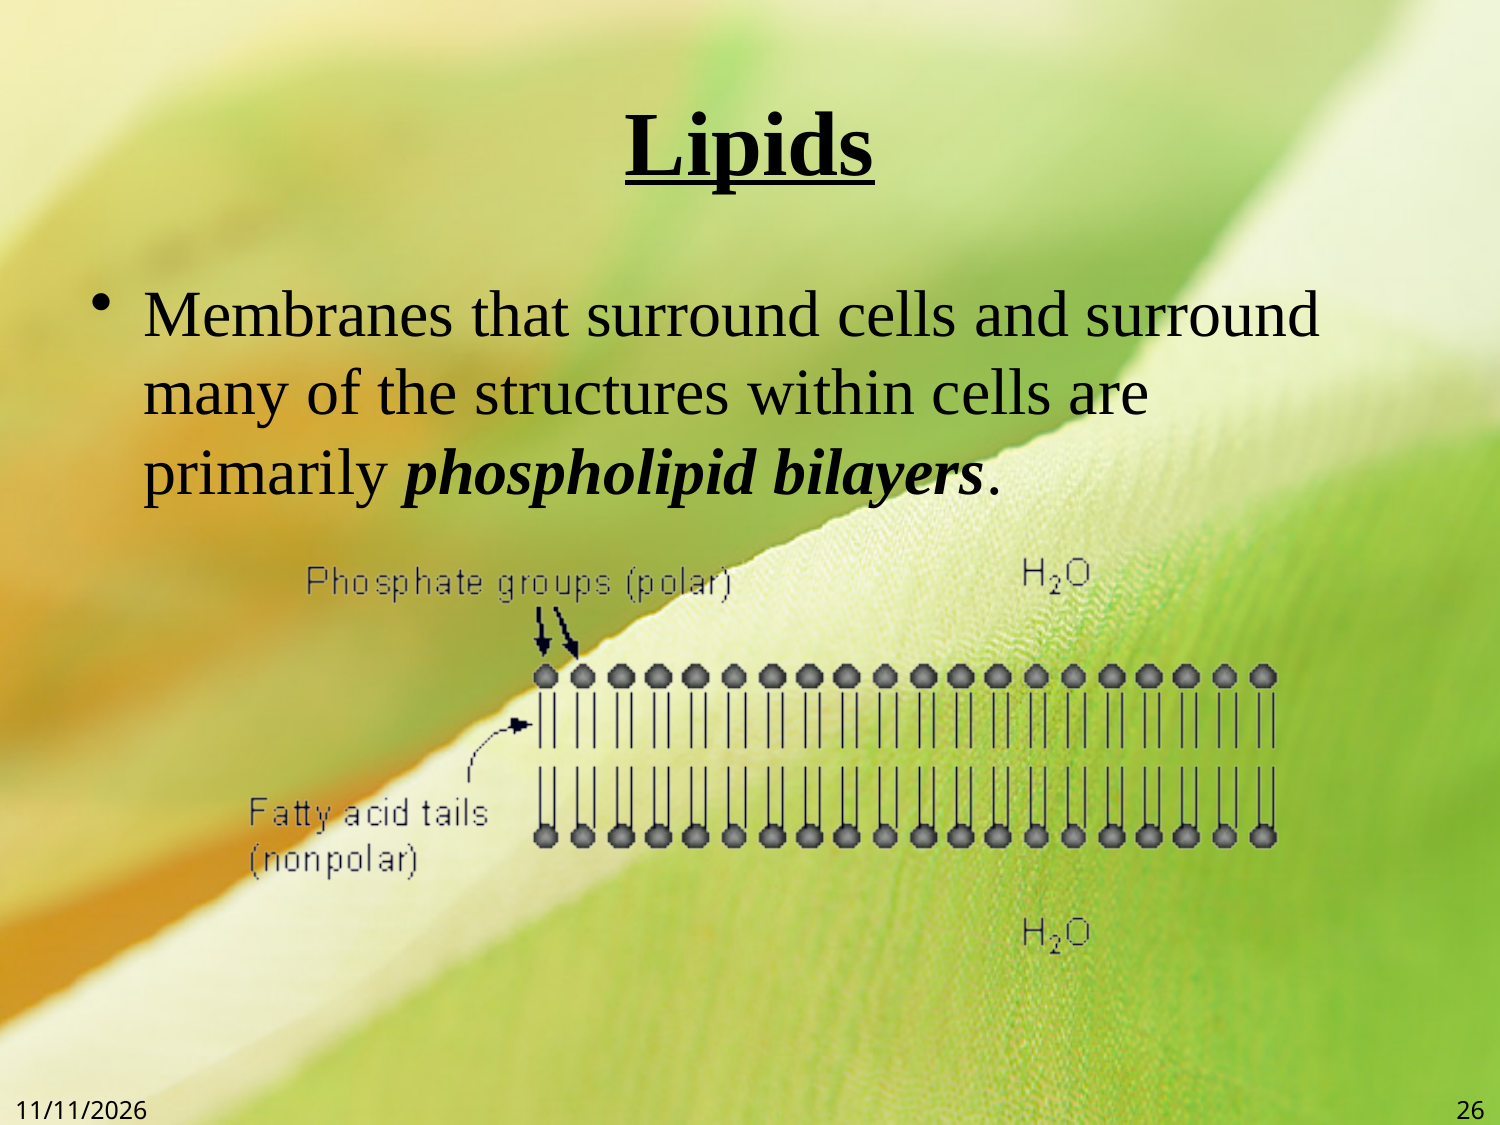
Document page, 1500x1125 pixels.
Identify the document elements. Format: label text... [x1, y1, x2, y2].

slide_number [0, 1087, 351, 1125]
list Membranes that surround cells and surround many of the structures within cells are primarily phospholipid bilayers. [74, 262, 1426, 516]
slide_number 26 [1324, 1087, 1500, 1125]
title Lipids [74, 44, 1426, 233]
picture [0, 0, 1500, 1125]
